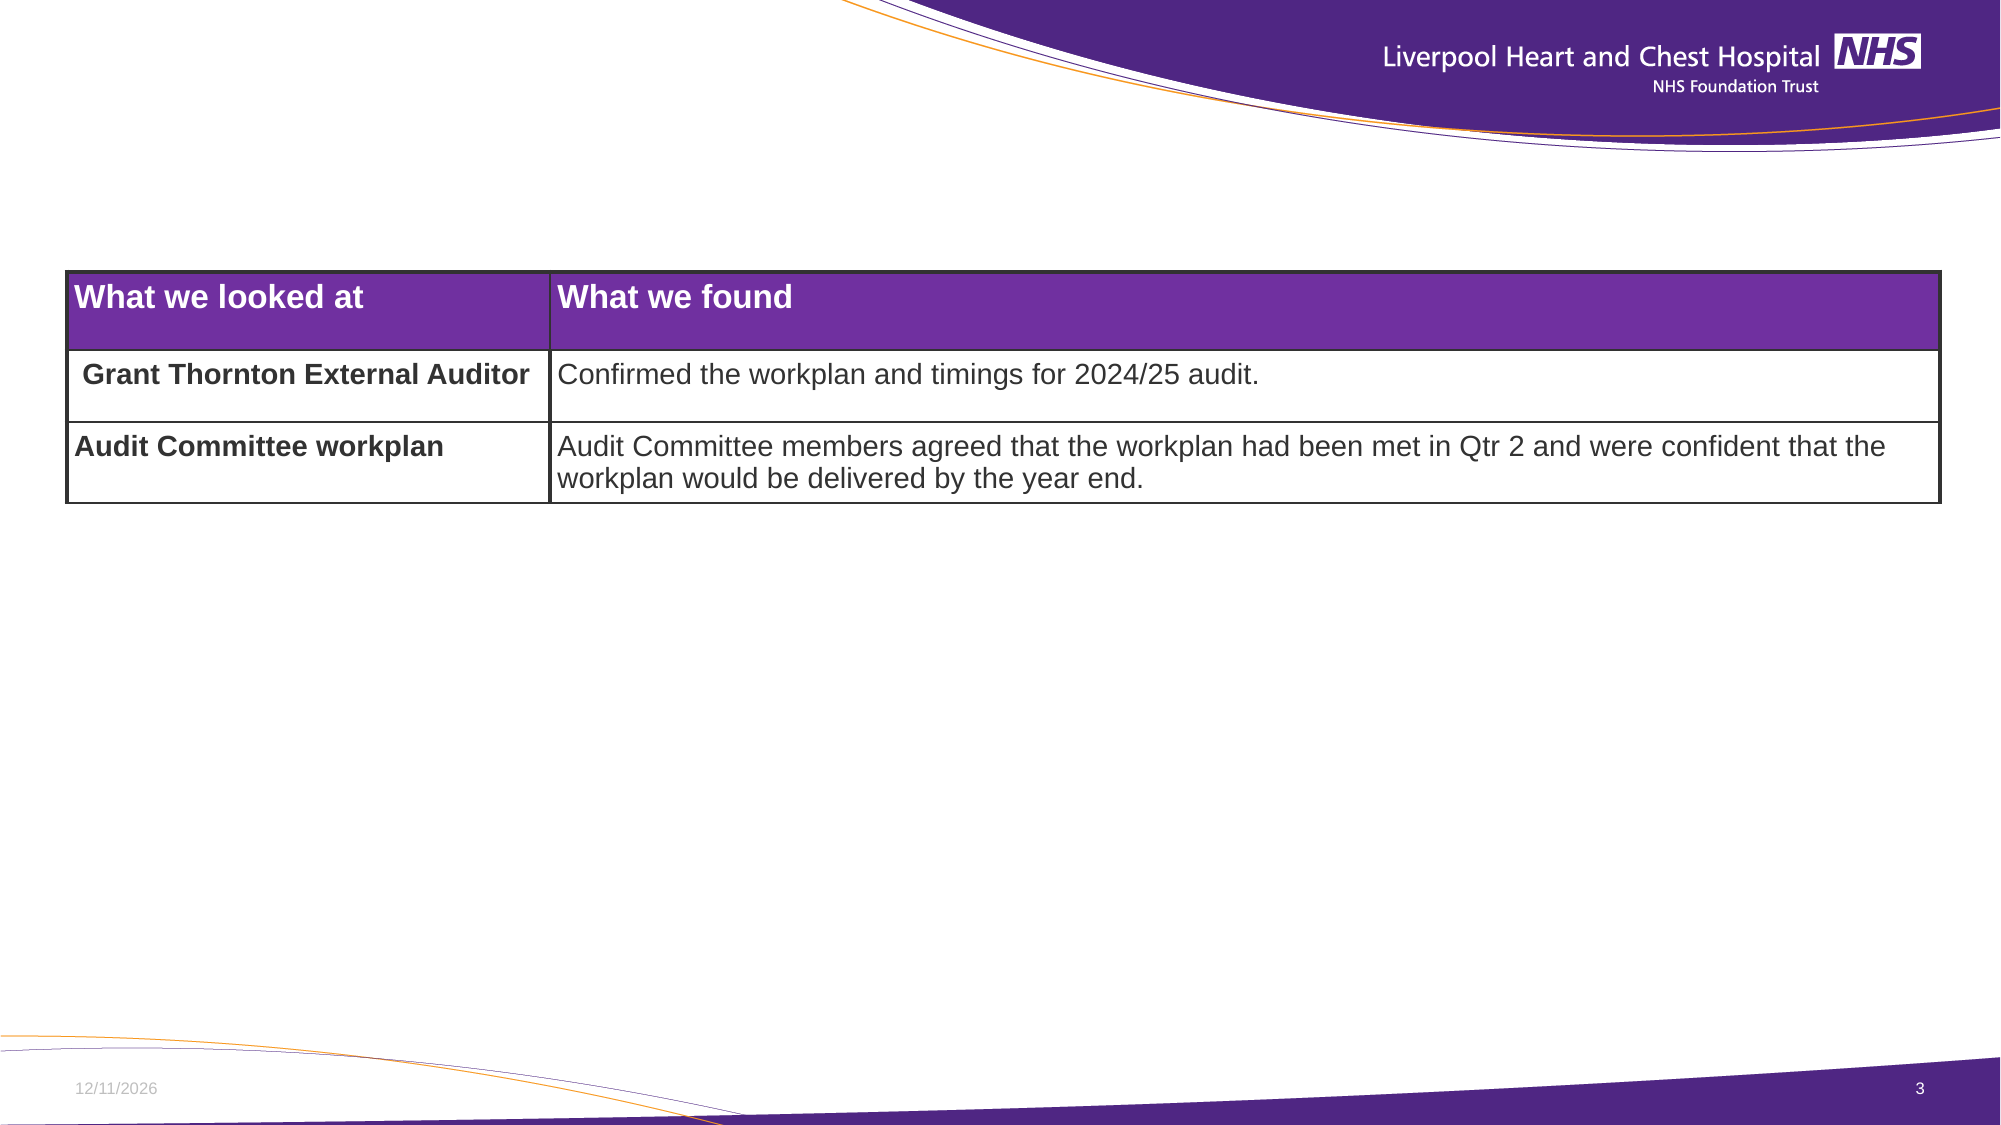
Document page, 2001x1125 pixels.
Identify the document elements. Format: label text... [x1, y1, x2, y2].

slide_number 3 [1489, 1058, 1940, 1118]
table_header What we found [551, 274, 1938, 349]
table_header What we looked at [69, 274, 549, 349]
picture [0, 0, 2001, 1125]
table_cell Confirmed the workplan and timings for 2024/25 audit. [552, 351, 1938, 421]
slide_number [60, 1058, 511, 1118]
table_cell Audit Committee workplan [69, 423, 548, 502]
table_cell Grant Thornton External Auditor [69, 351, 548, 421]
table_cell Audit Committee members agreed that the workplan had been met in Qtr 2 and were confident that the workplan would be delivered by the year end. [552, 423, 1938, 502]
